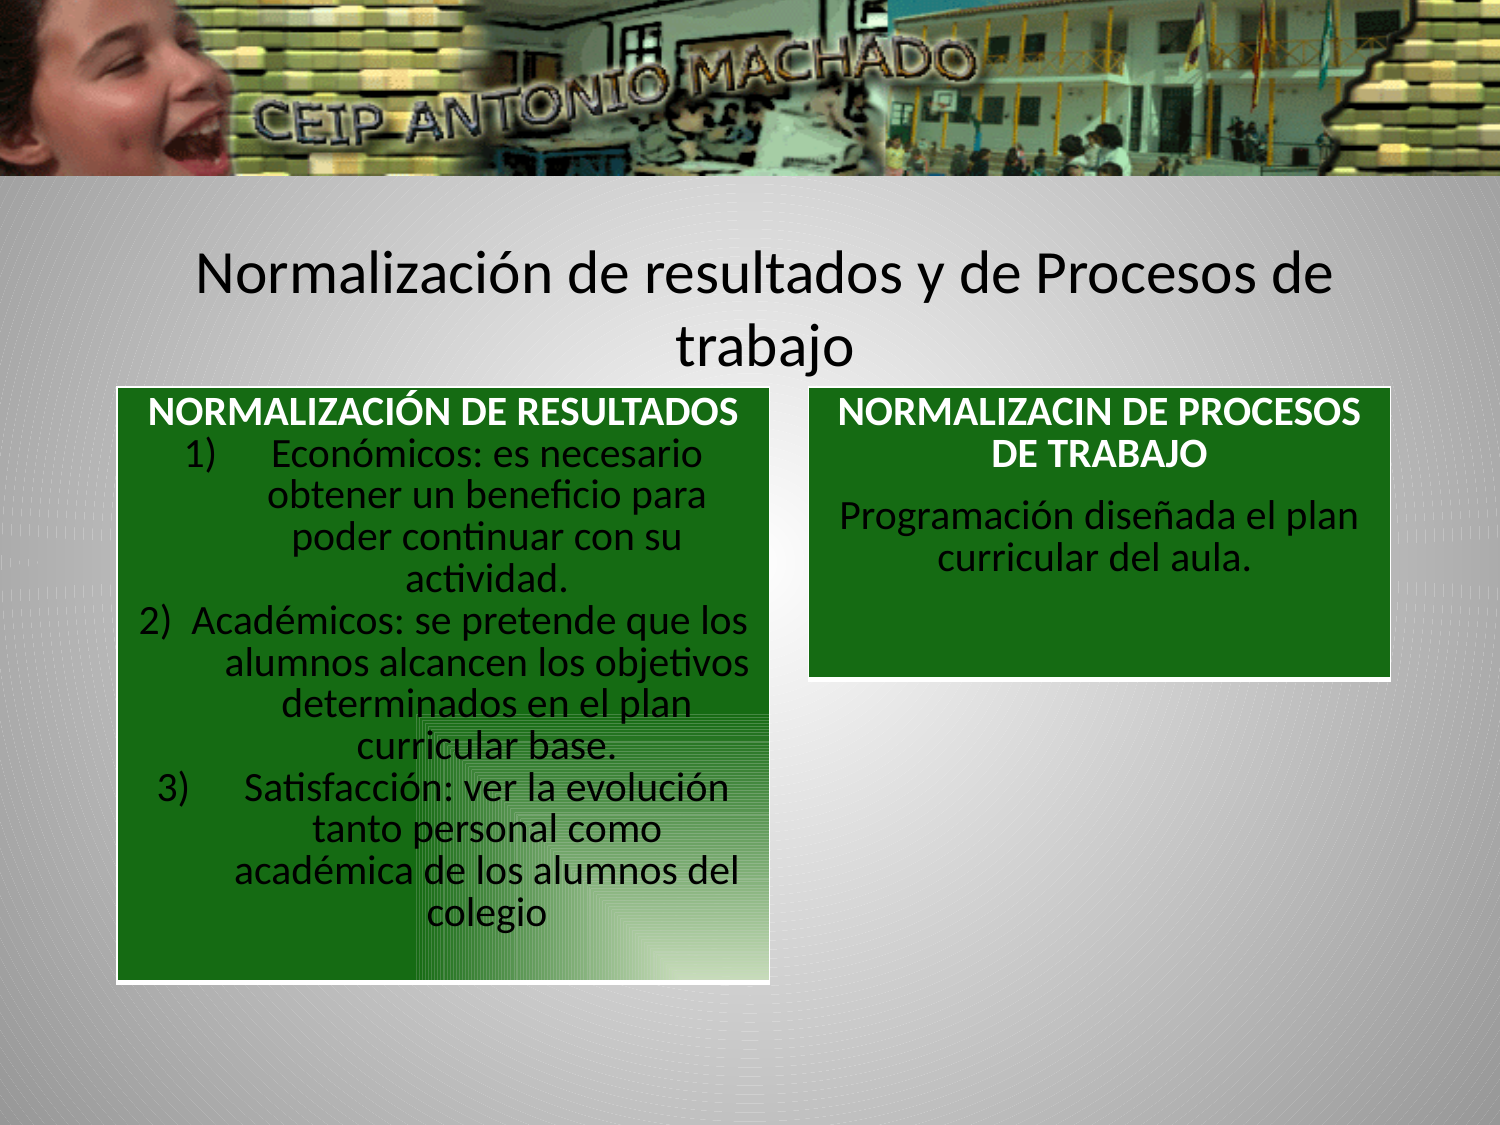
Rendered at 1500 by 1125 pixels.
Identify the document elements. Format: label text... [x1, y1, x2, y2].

table_header NORMALIZACIÓN DE RESULTADOS Económicos: es necesario obtener un beneficio para poder continuar con su actividad. 2) Académicos: se pretende que los alumnos alcancen los objetivos determinados en el plan curricular base. Satisfacción: ver la evolución tanto personal como académica de los alumnos del colegio [118, 388, 769, 980]
table_header NORMALIZACIN DE PROCESOS DE TRABAJO Programación diseñada el plan curricular del aula. [809, 388, 1390, 677]
title Normalización de resultados y de Procesos de trabajo [93, 222, 1437, 387]
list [0, 0, 1500, 177]
